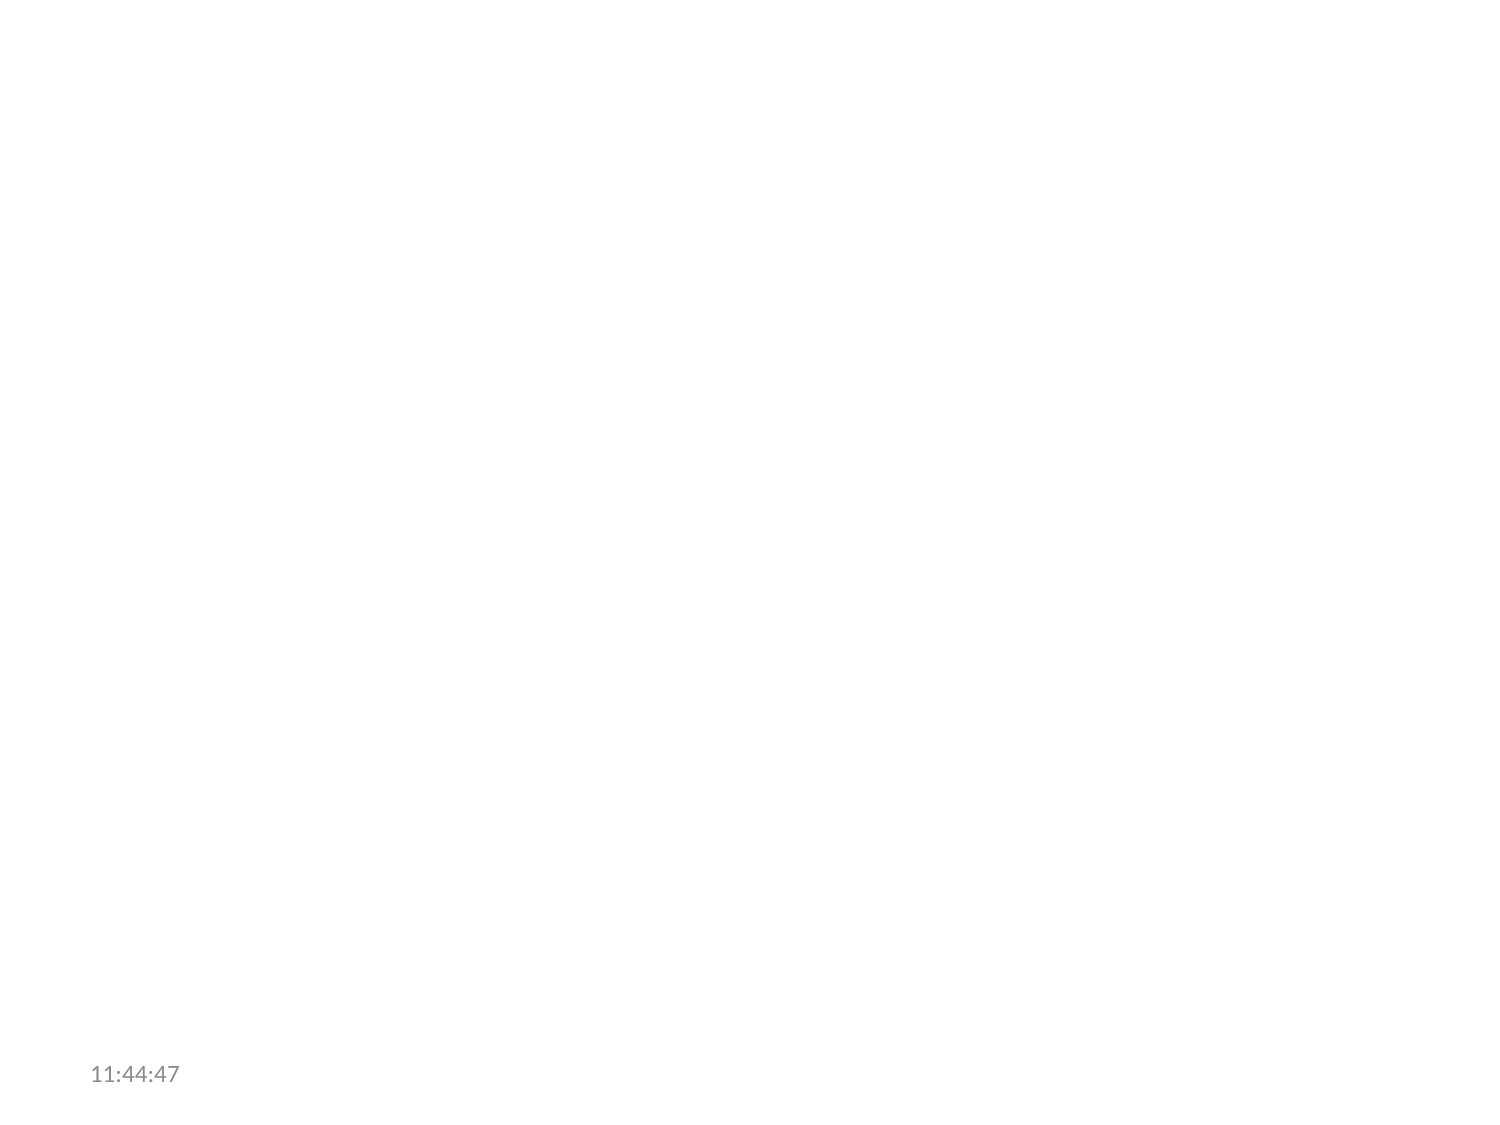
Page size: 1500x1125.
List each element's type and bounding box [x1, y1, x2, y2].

slide_number [75, 1042, 425, 1103]
